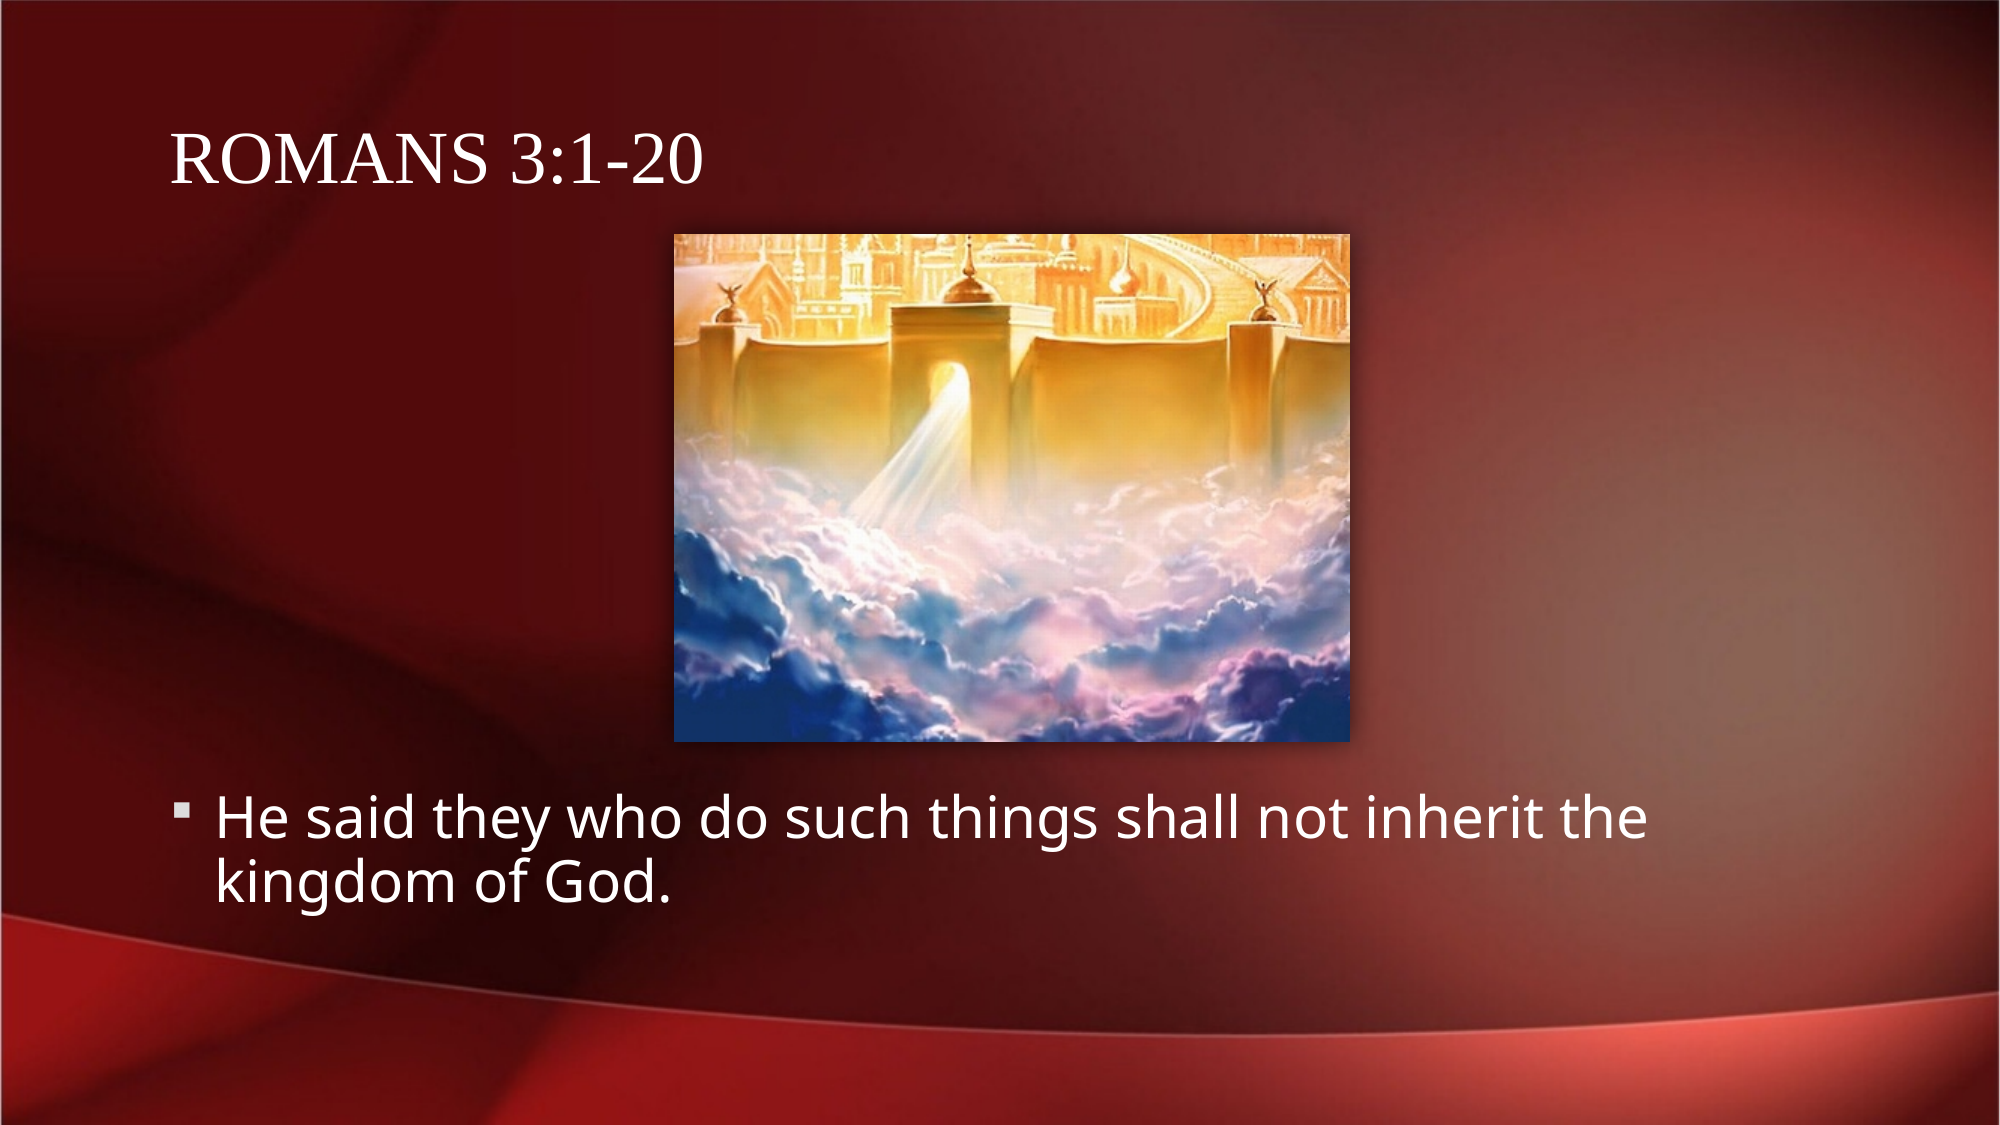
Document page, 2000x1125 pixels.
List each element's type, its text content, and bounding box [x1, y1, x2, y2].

title Romans 3:1-20 [149, 8, 1850, 209]
picture [0, 0, 2000, 1125]
list He said they who do such things shall not inherit the kingdom of God. [149, 216, 1850, 950]
